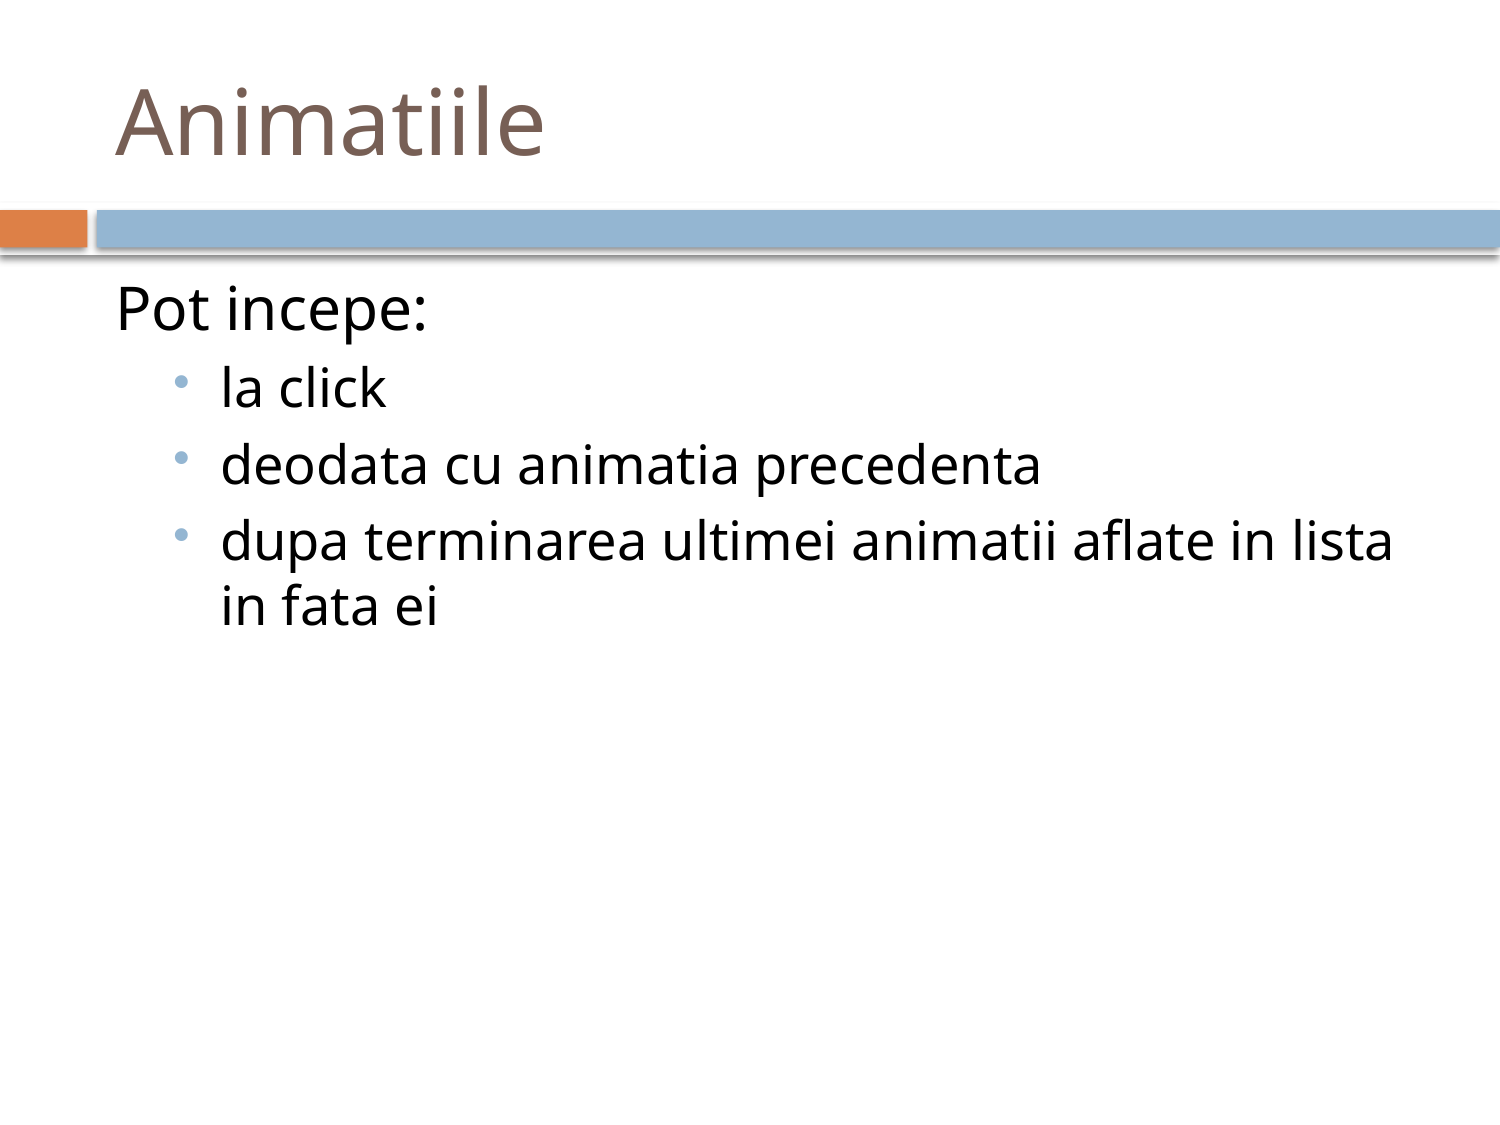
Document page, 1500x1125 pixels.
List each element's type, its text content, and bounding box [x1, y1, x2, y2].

list Pot incepe: la click deodata cu animatia precedenta dupa terminarea ultimei animatii aflate in lista in fata ei [100, 262, 1438, 1000]
title Animatiile [100, 37, 1438, 200]
